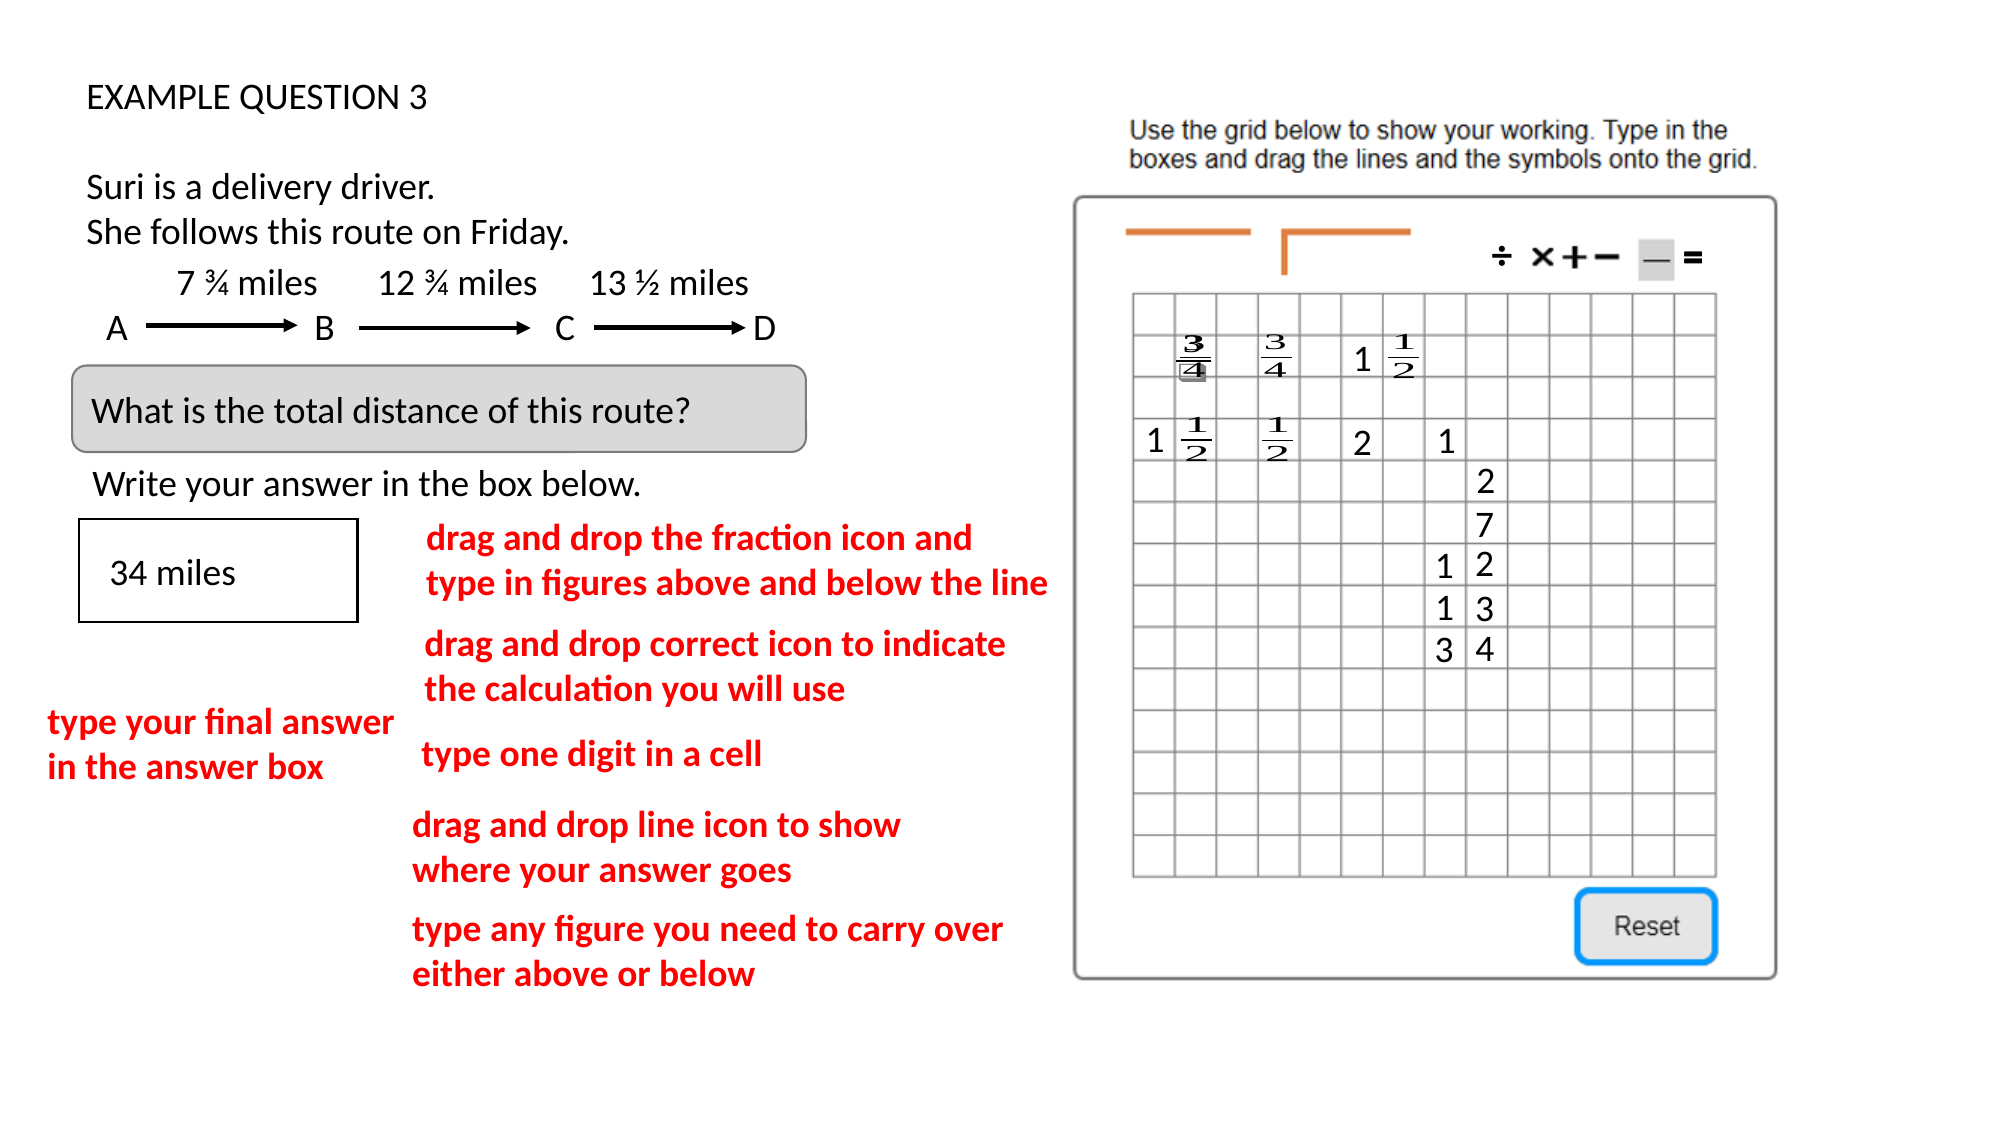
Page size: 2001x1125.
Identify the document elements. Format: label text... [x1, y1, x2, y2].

text_box What is the total distance of this route? [71, 364, 808, 454]
text_box type any figure you need to carry over either above or below [397, 896, 1050, 1002]
text_box drag and drop line icon to show where your answer goes [397, 792, 981, 896]
text_box type your final answer in the answer box [32, 690, 429, 795]
text_box type one digit in a cell [429, 721, 806, 782]
text_box [78, 518, 359, 623]
text_box drag and drop the fraction icon and type in figures above and below the line [411, 506, 1062, 611]
text_box 7 ¾ miles 12 ¾ miles 13 ½ miles A B C D [78, 278, 814, 328]
text_box Write your answer in the box below. [77, 451, 658, 511]
text_box 34 miles [94, 540, 252, 601]
picture [1062, 93, 1797, 988]
text_box EXAMPLE QUESTION 3 Suri is a delivery driver. She follows this route on Friday. [71, 64, 1035, 350]
text_box drag and drop correct icon to indicate the calculation you will use [409, 611, 1029, 716]
